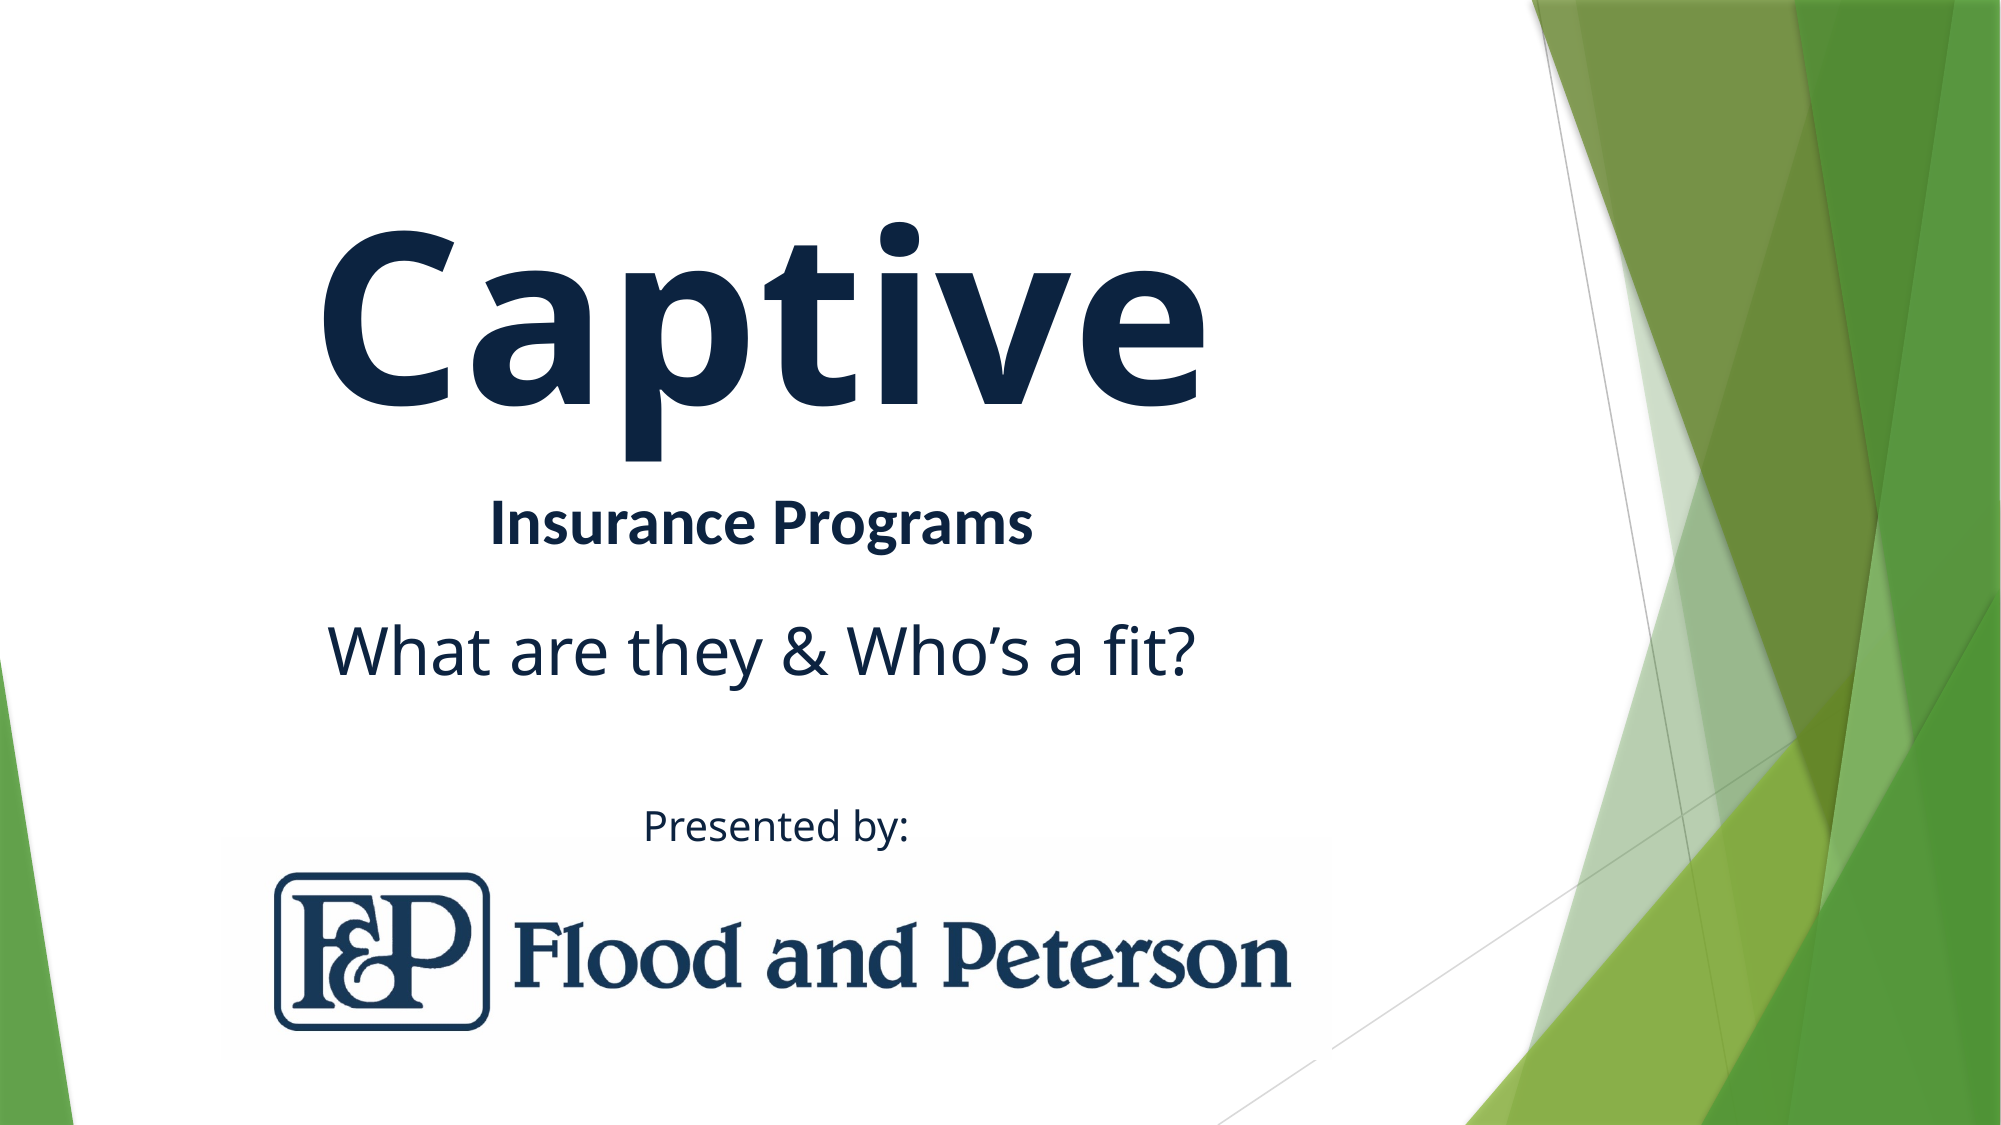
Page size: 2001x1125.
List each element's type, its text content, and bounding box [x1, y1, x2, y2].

text_box What are they & Who’s a fit? [239, 610, 1285, 761]
text_box Presented by: [253, 798, 1299, 835]
picture [220, 836, 1332, 1060]
text_box Captive [239, 72, 1285, 464]
text_box Insurance Programs [239, 479, 1285, 584]
